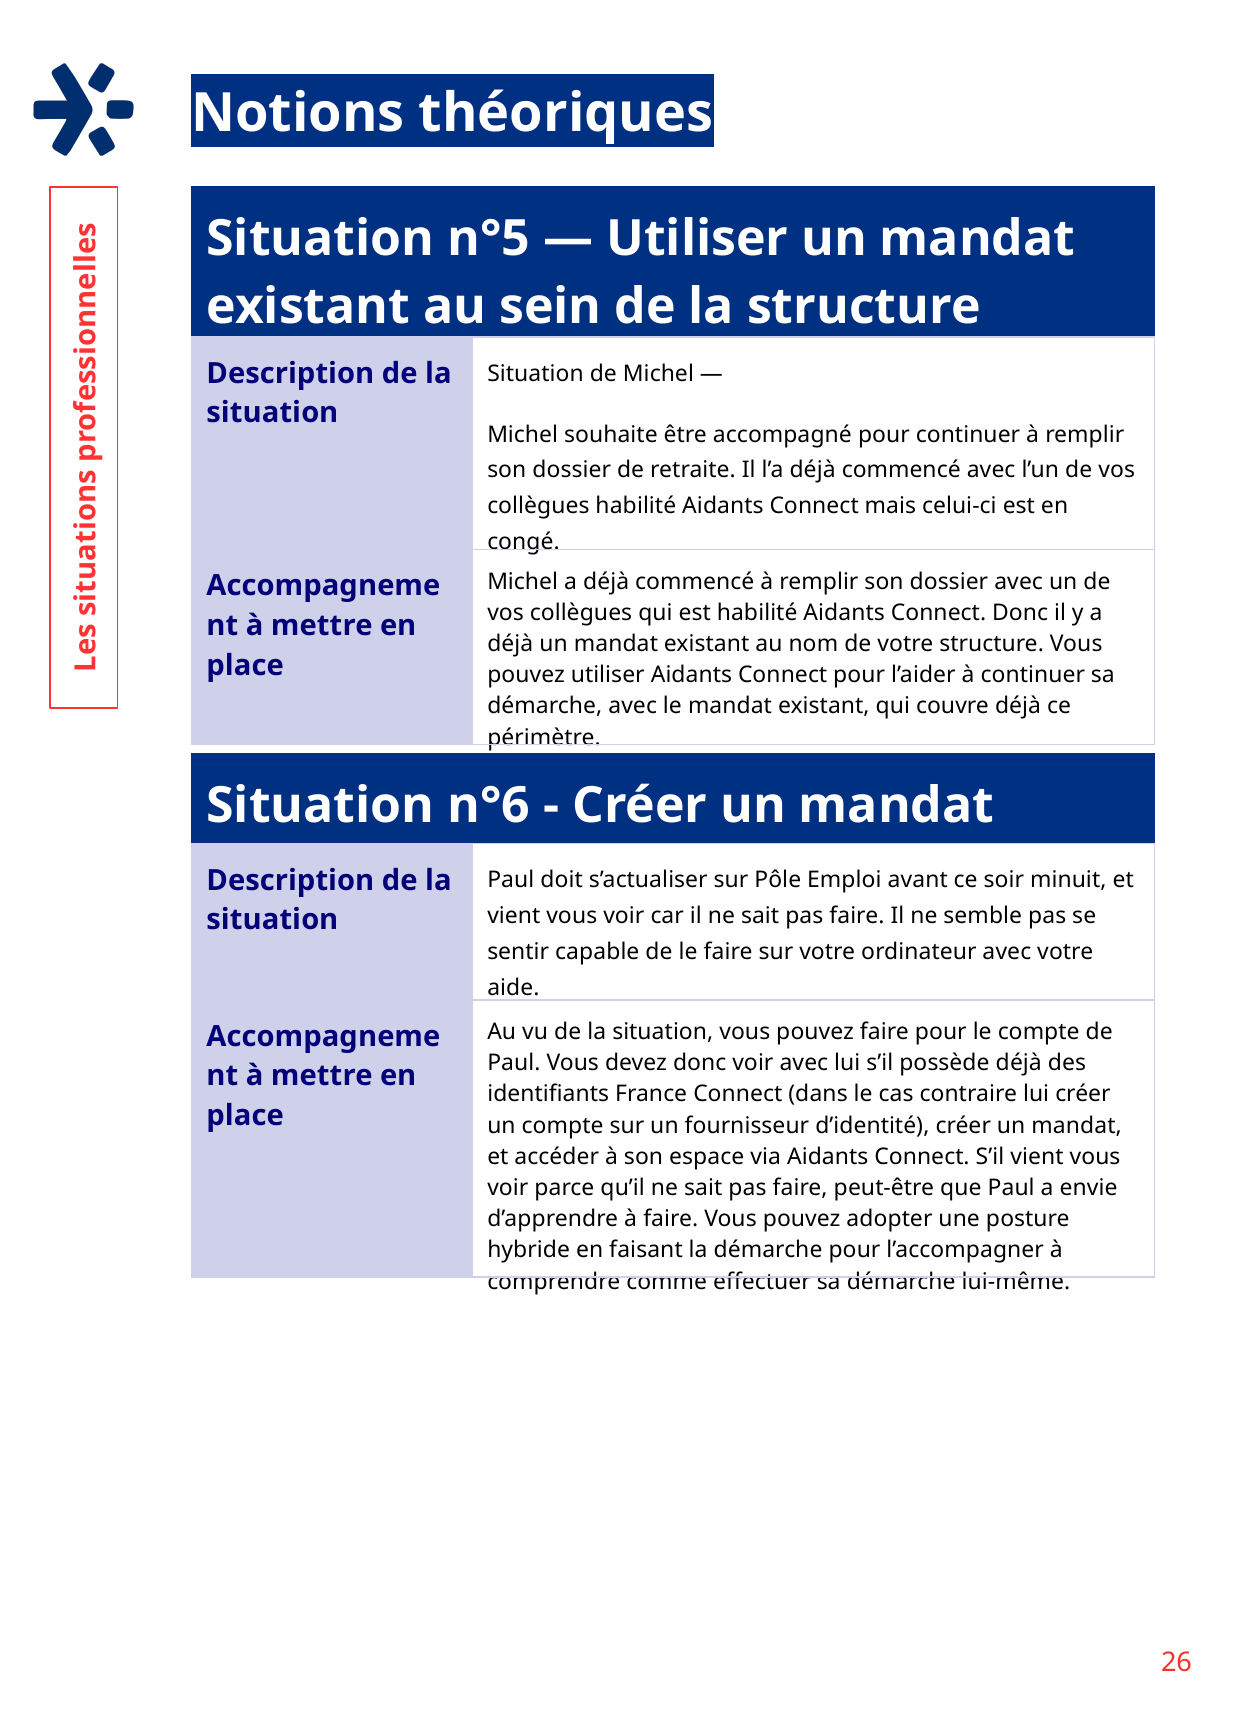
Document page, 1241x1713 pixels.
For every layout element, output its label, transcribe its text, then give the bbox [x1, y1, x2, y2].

table_cell Situation de Michel — Michel souhaite être accompagné pour continuer à remplir son dossier de retraite. Il l’a déjà commencé avec l’un de vos collègues habilité Aidants Connect mais celui-ci est en congé. [473, 338, 1154, 549]
table_cell Accompagnement à mettre en place [192, 550, 472, 744]
table_cell Description de la situation [192, 844, 472, 999]
table_cell Paul doit s’actualiser sur Pôle Emploi avant ce soir minuit, et vient vous voir car il ne sait pas faire. Il ne semble pas se sentir capable de le faire sur votre ordinateur avec votre aide. [473, 844, 1154, 999]
table_cell Description de la situation [192, 338, 472, 549]
picture [32, 61, 135, 157]
table_header Situation n°5 — Utiliser un mandat existant au sein de la structure [192, 188, 1154, 336]
table_header Situation n°6 - Créer un mandat [192, 755, 1154, 843]
table_cell Au vu de la situation, vous pouvez faire pour le compte de Paul. Vous devez donc voir avec lui s’il possède déjà des identifiants France Connect (dans le cas contraire lui créer un compte sur un fournisseur d’identité), créer un mandat, et accéder à son espace via Aidants Connect. S’il vient vous voir parce qu’il ne sait pas faire, peut-être que Paul a envie d’apprendre à faire. Vous pouvez adopter une posture hybride en faisant la démarche pour l’accompagner à comprendre comme effectuer sa démarche lui-même. [473, 1001, 1154, 1276]
text_box Les situations professionnelles [49, 187, 118, 709]
table_cell Accompagnement à mettre en place [192, 1001, 472, 1276]
table_cell Michel a déjà commencé à remplir son dossier avec un de vos collègues qui est habilité Aidants Connect. Donc il y a déjà un mandat existant au nom de votre structure. Vous pouvez utiliser Aidants Connect pour l’aider à continuer sa démarche, avec le mandat existant, qui couvre déjà ce périmètre. [473, 550, 1154, 744]
text_box Notions théoriques [185, 71, 1241, 148]
slide_number ‹#› [1136, 1621, 1211, 1705]
